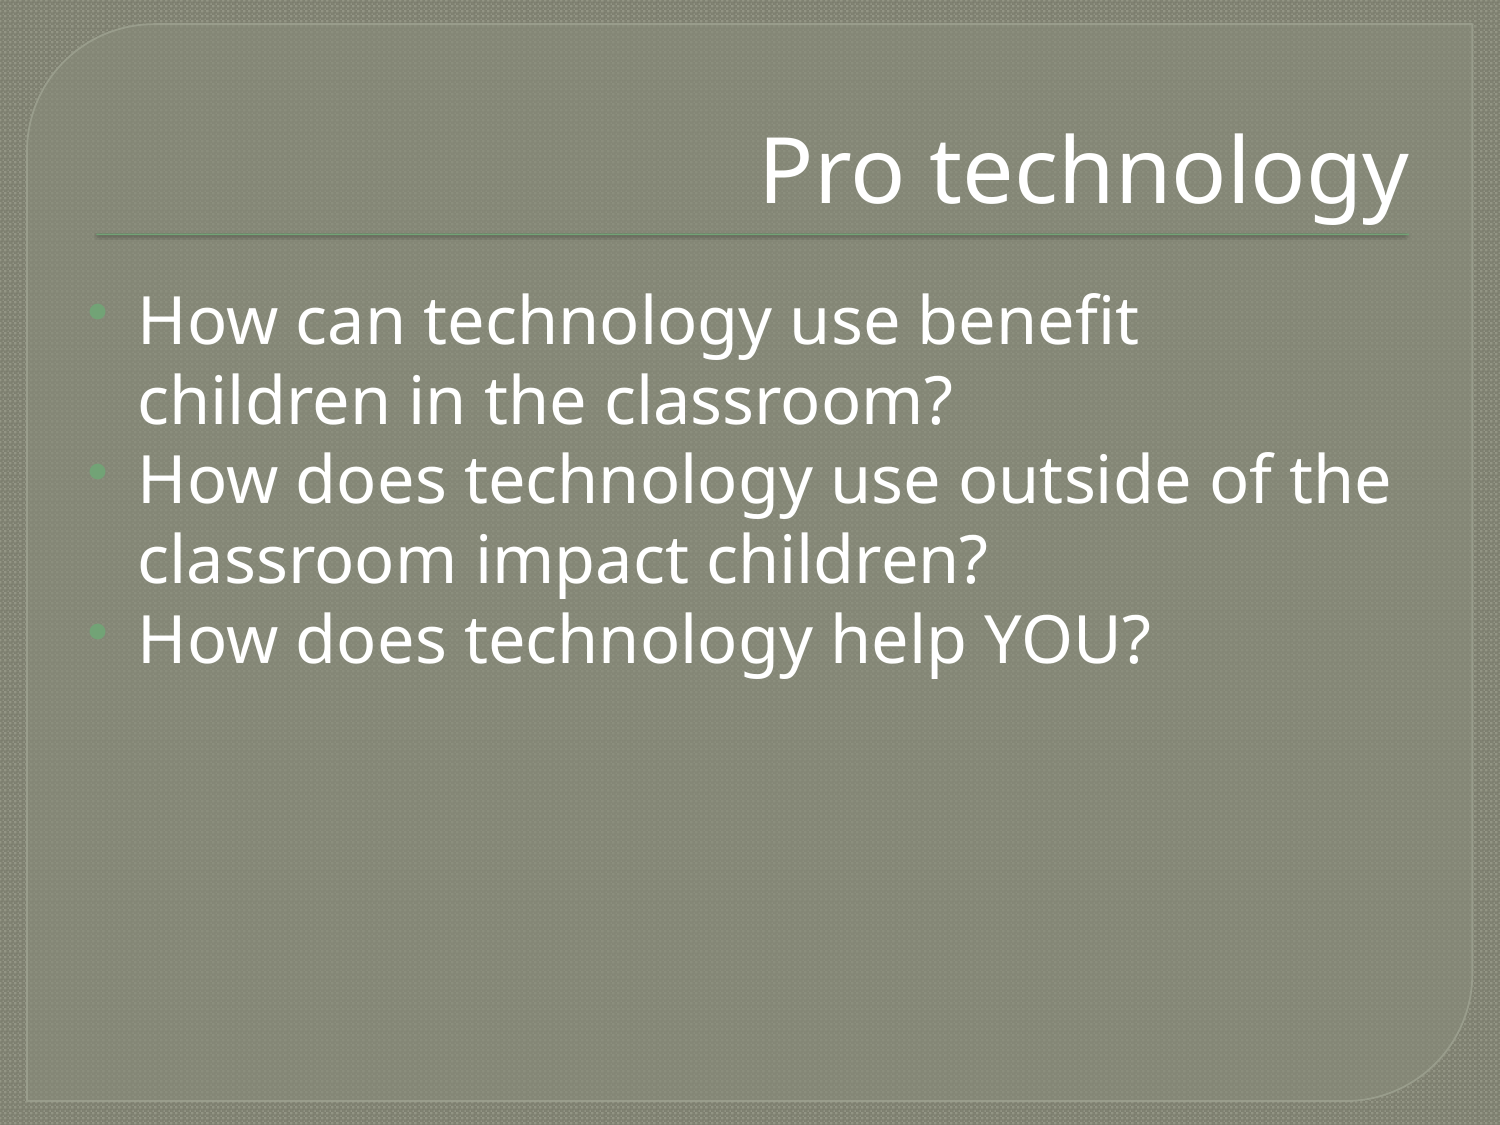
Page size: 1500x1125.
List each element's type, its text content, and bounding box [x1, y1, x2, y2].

title Pro technology [75, 41, 1425, 230]
list How can technology use benefit children in the classroom? How does technology use outside of the classroom impact children? How does technology help YOU? [75, 270, 1425, 1013]
